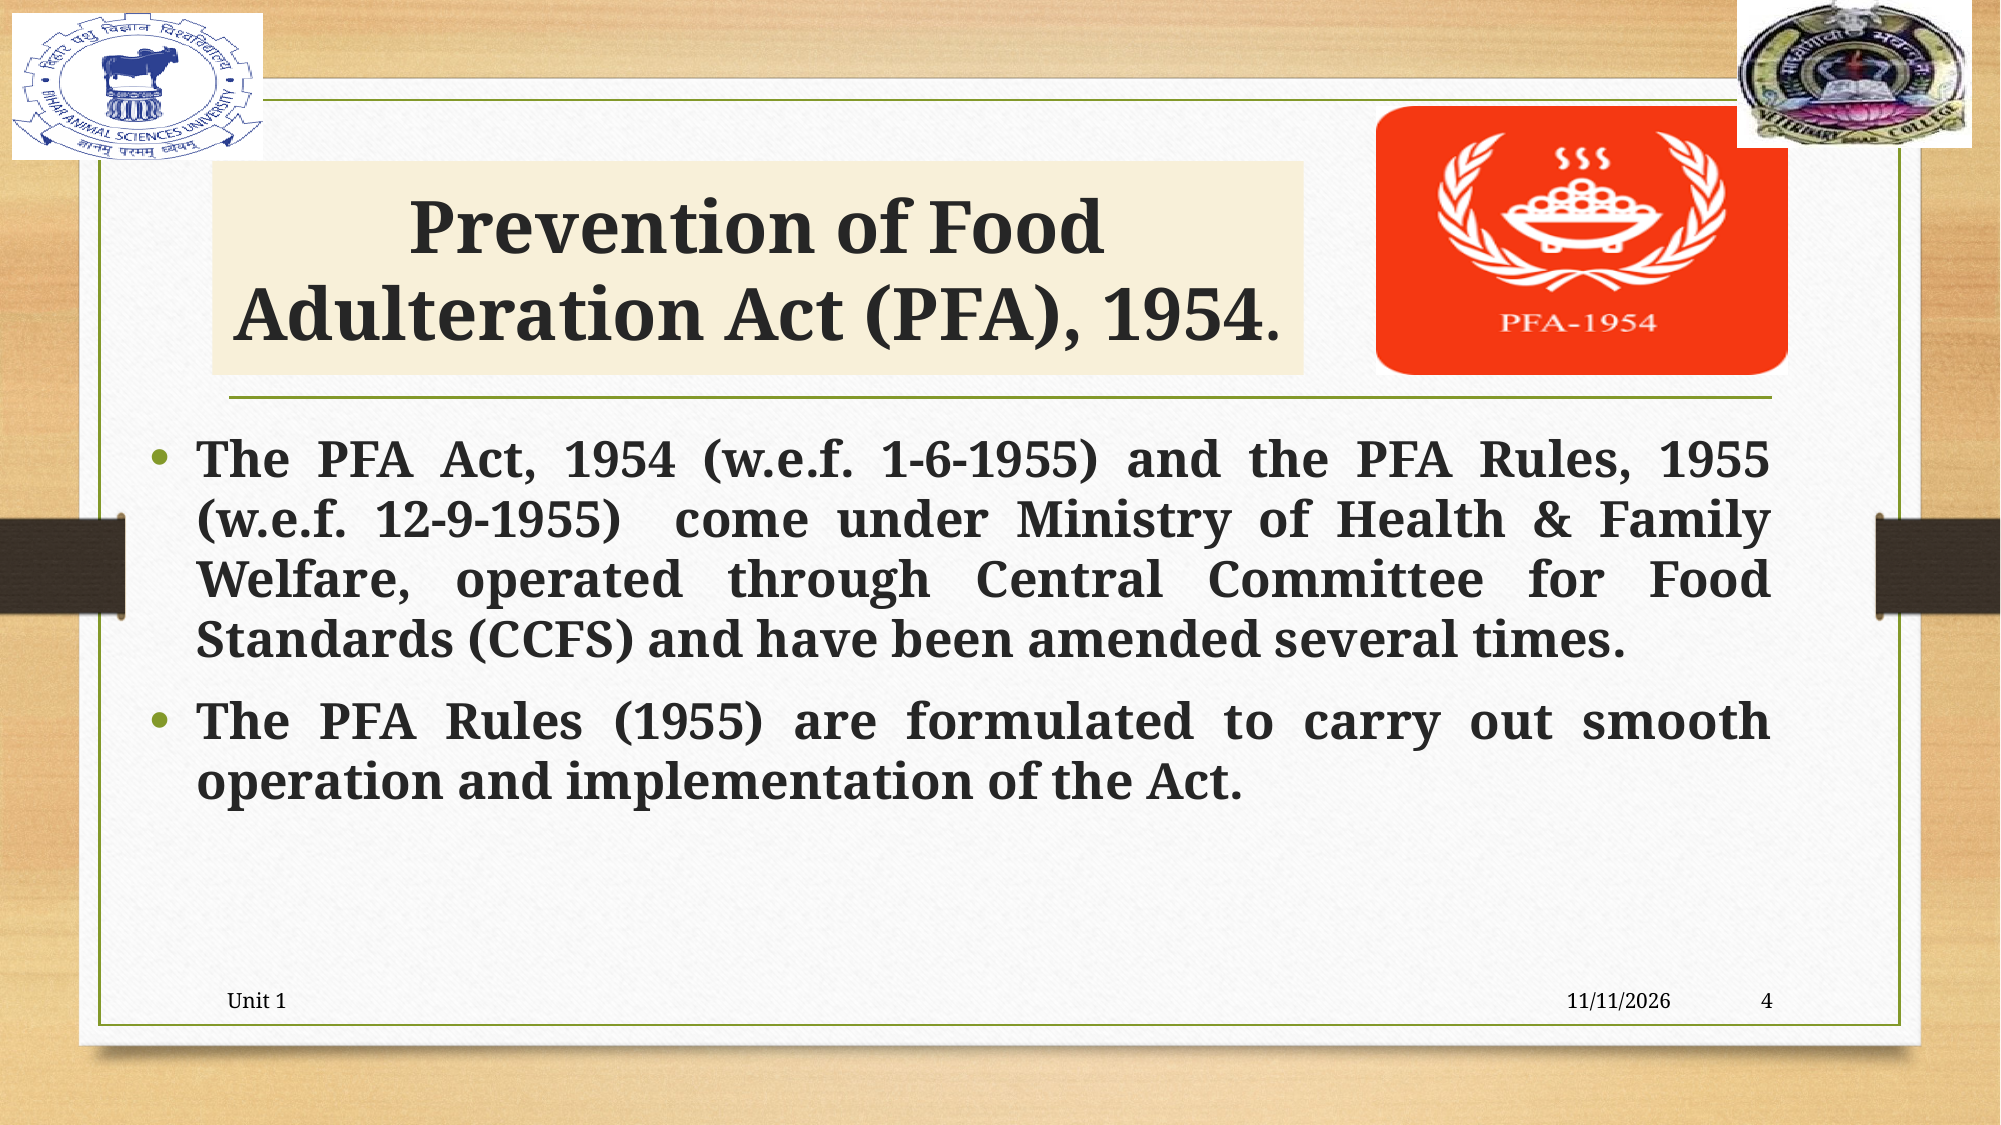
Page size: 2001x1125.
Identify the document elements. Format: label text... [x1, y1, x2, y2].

slide_number 4 [1698, 979, 1788, 1025]
picture [0, 0, 2001, 1125]
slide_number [1423, 979, 1686, 1025]
title Prevention of Food Adulteration Act (PFA), 1954. [212, 161, 1304, 375]
list The PFA Act, 1954 (w.e.f. 1-6-1955) and the PFA Rules, 1955 (w.e.f. 12-9-1955) come under Ministry of Health & Family Welfare, operated through Central Committee for Food Standards (CCFS) and have been amended several times. The PFA Rules (1955) are formulated to carry out smooth operation and implementation of the Act. [134, 419, 1788, 964]
footer Unit 1 [212, 979, 1411, 1025]
